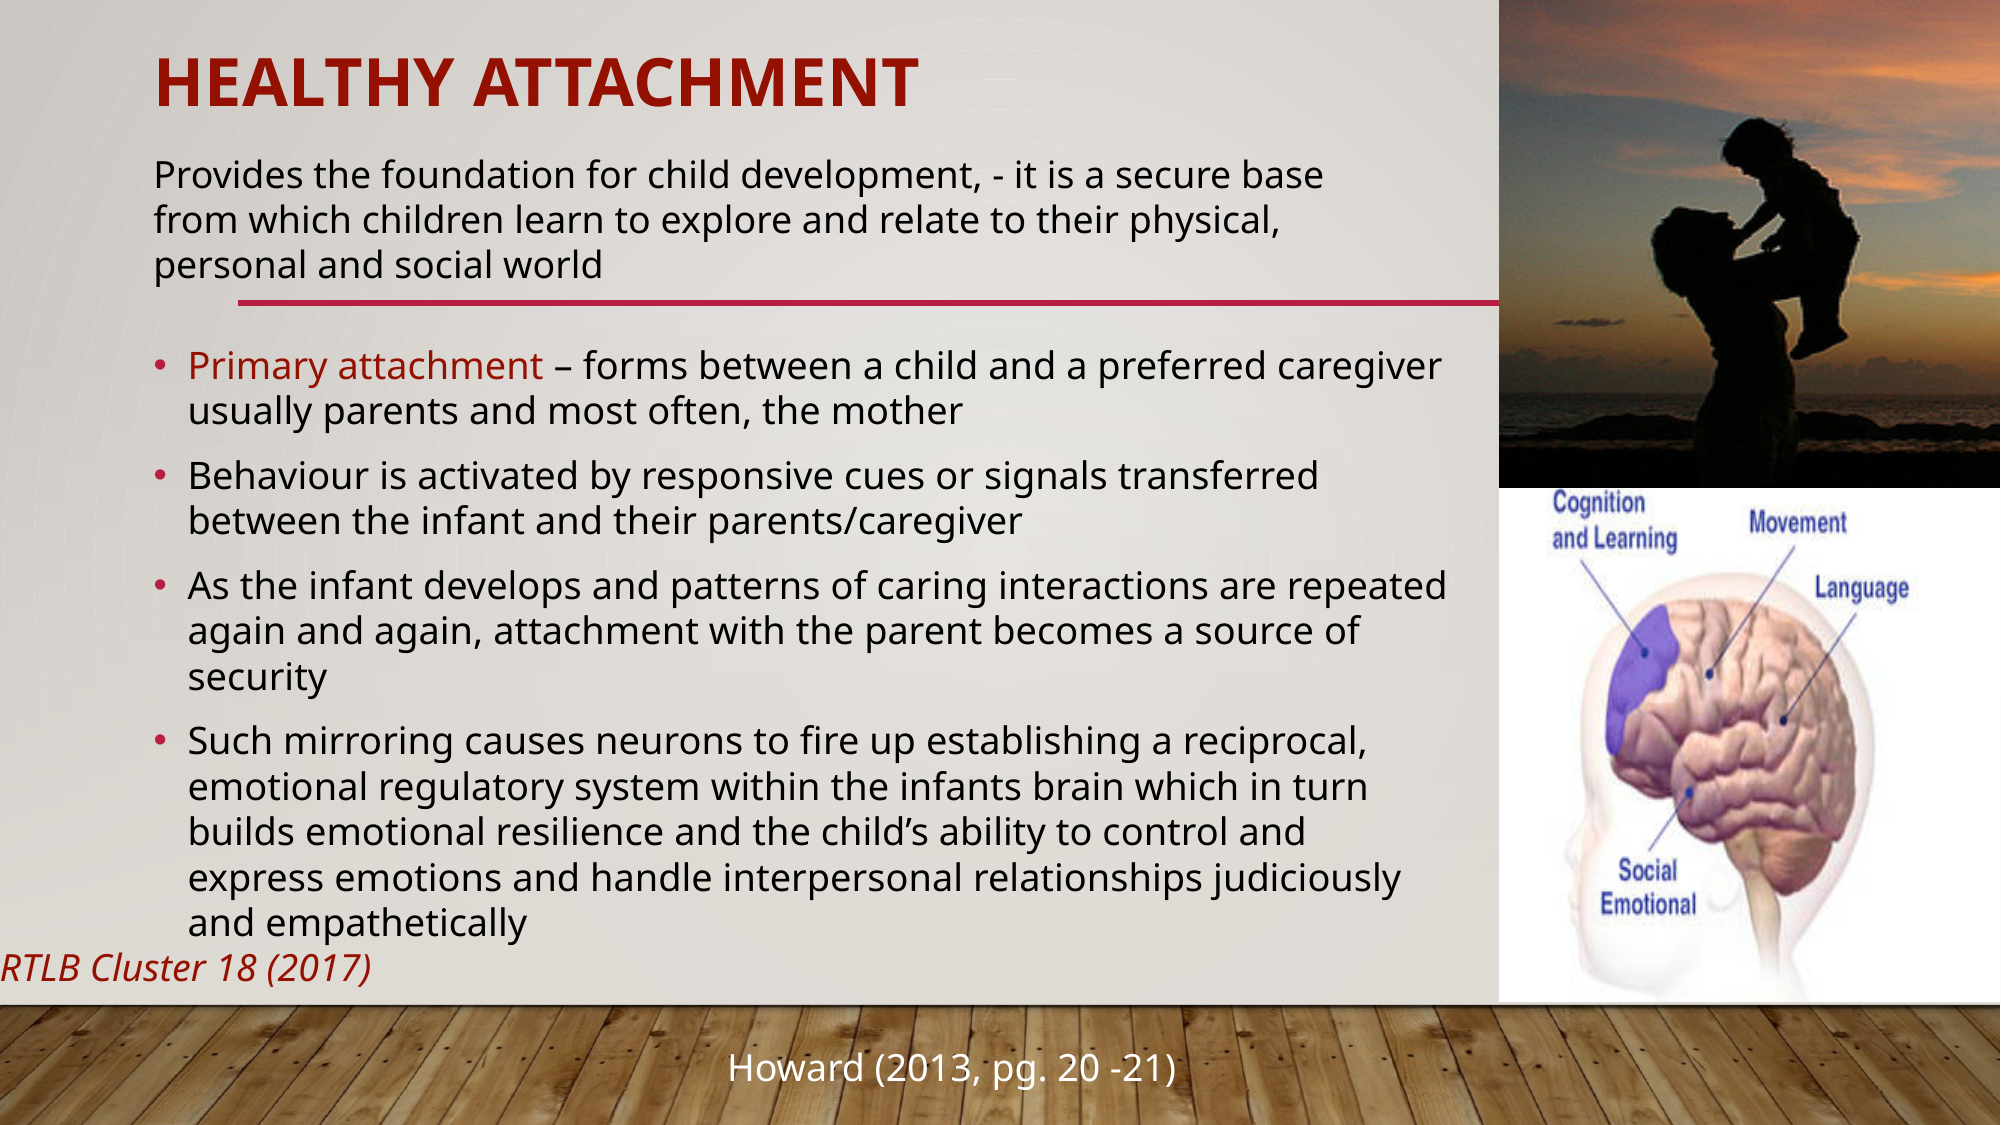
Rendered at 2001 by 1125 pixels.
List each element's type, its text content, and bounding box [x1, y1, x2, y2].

picture [1499, 488, 2000, 1002]
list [1499, 0, 2000, 488]
picture [0, 1005, 2000, 1125]
list Primary attachment – forms between a child and a preferred caregiver usually parents and most often, the mother Behaviour is activated by responsive cues or signals transferred between the infant and their parents/caregiver As the infant develops and patterns of caring interactions are repeated again and again, attachment with the parent becomes a source of security Such mirroring causes neurons to fire up establishing a reciprocal, emotional regulatory system within the infants brain which in turn builds emotional resilience and the child’s ability to control and express emotions and handle interpersonal relationships judiciously and empathetically [138, 333, 1467, 959]
title Healthy ATTACHMENT [138, 40, 1010, 141]
text_box Provides the foundation for child development, - it is a secure base from which children learn to explore and relate to their physical, personal and social world [138, 143, 1427, 294]
text_box RTLB Cluster 18 (2017) [0, 936, 387, 997]
text_box Howard (2013, pg. 20 -21) [712, 1036, 1202, 1097]
